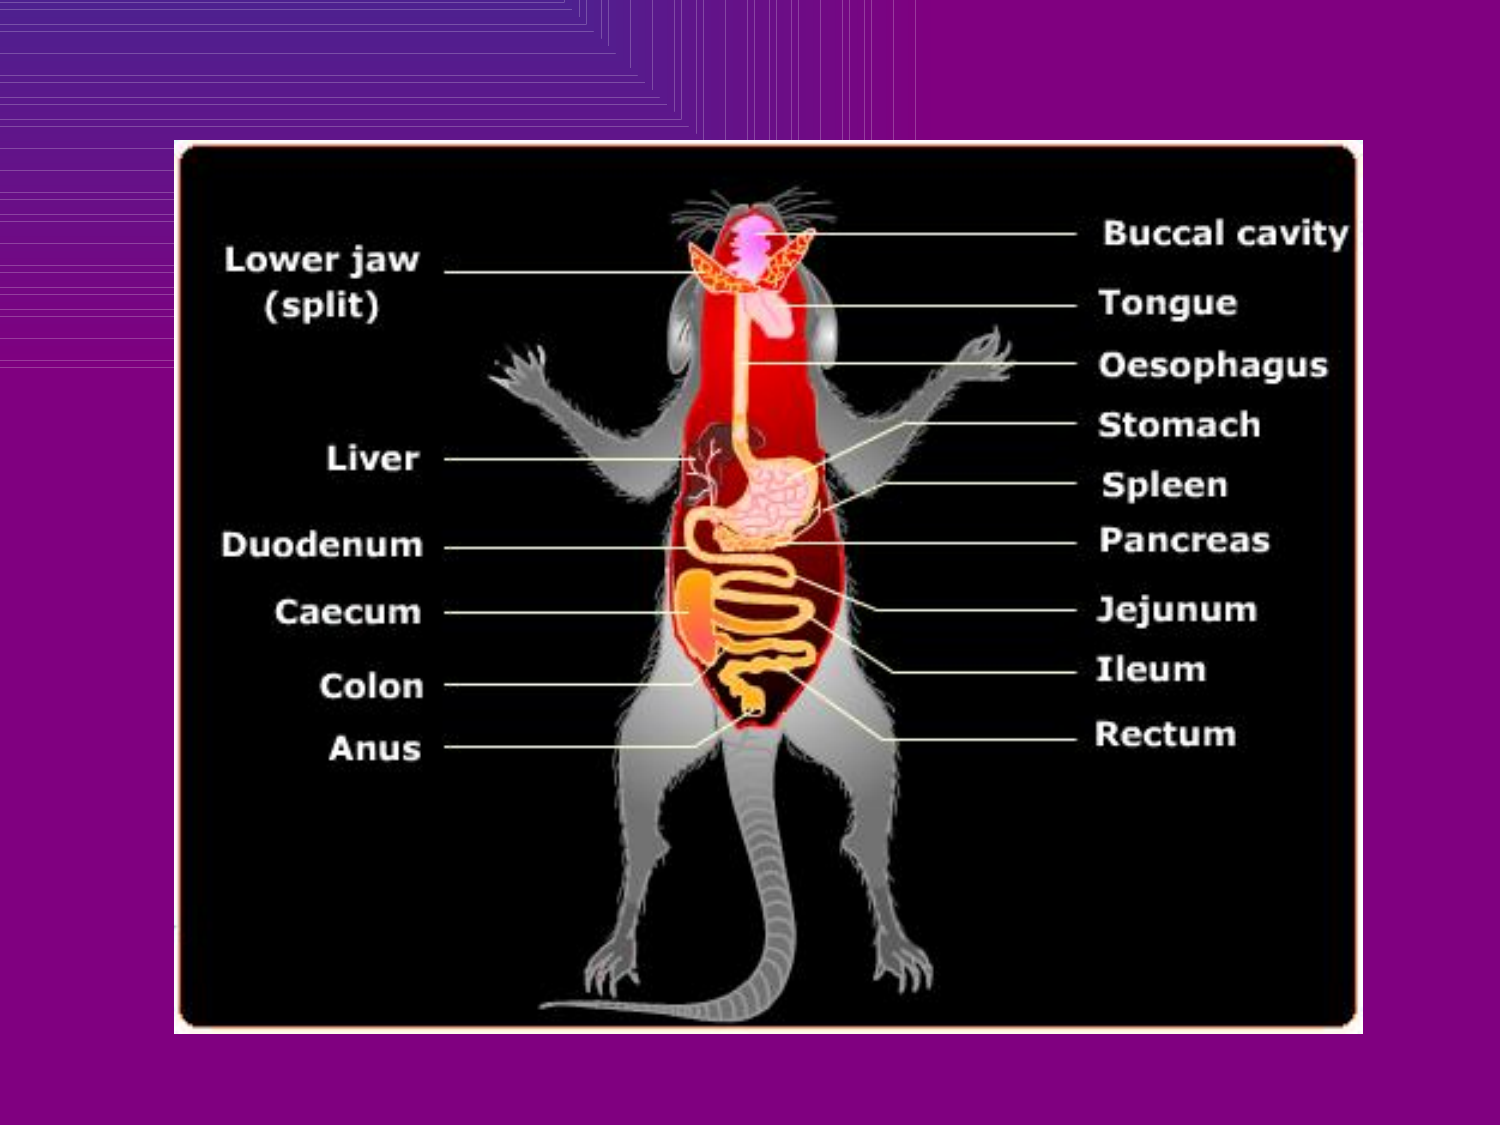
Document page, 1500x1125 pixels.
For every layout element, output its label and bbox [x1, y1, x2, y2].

picture [174, 139, 1363, 1034]
